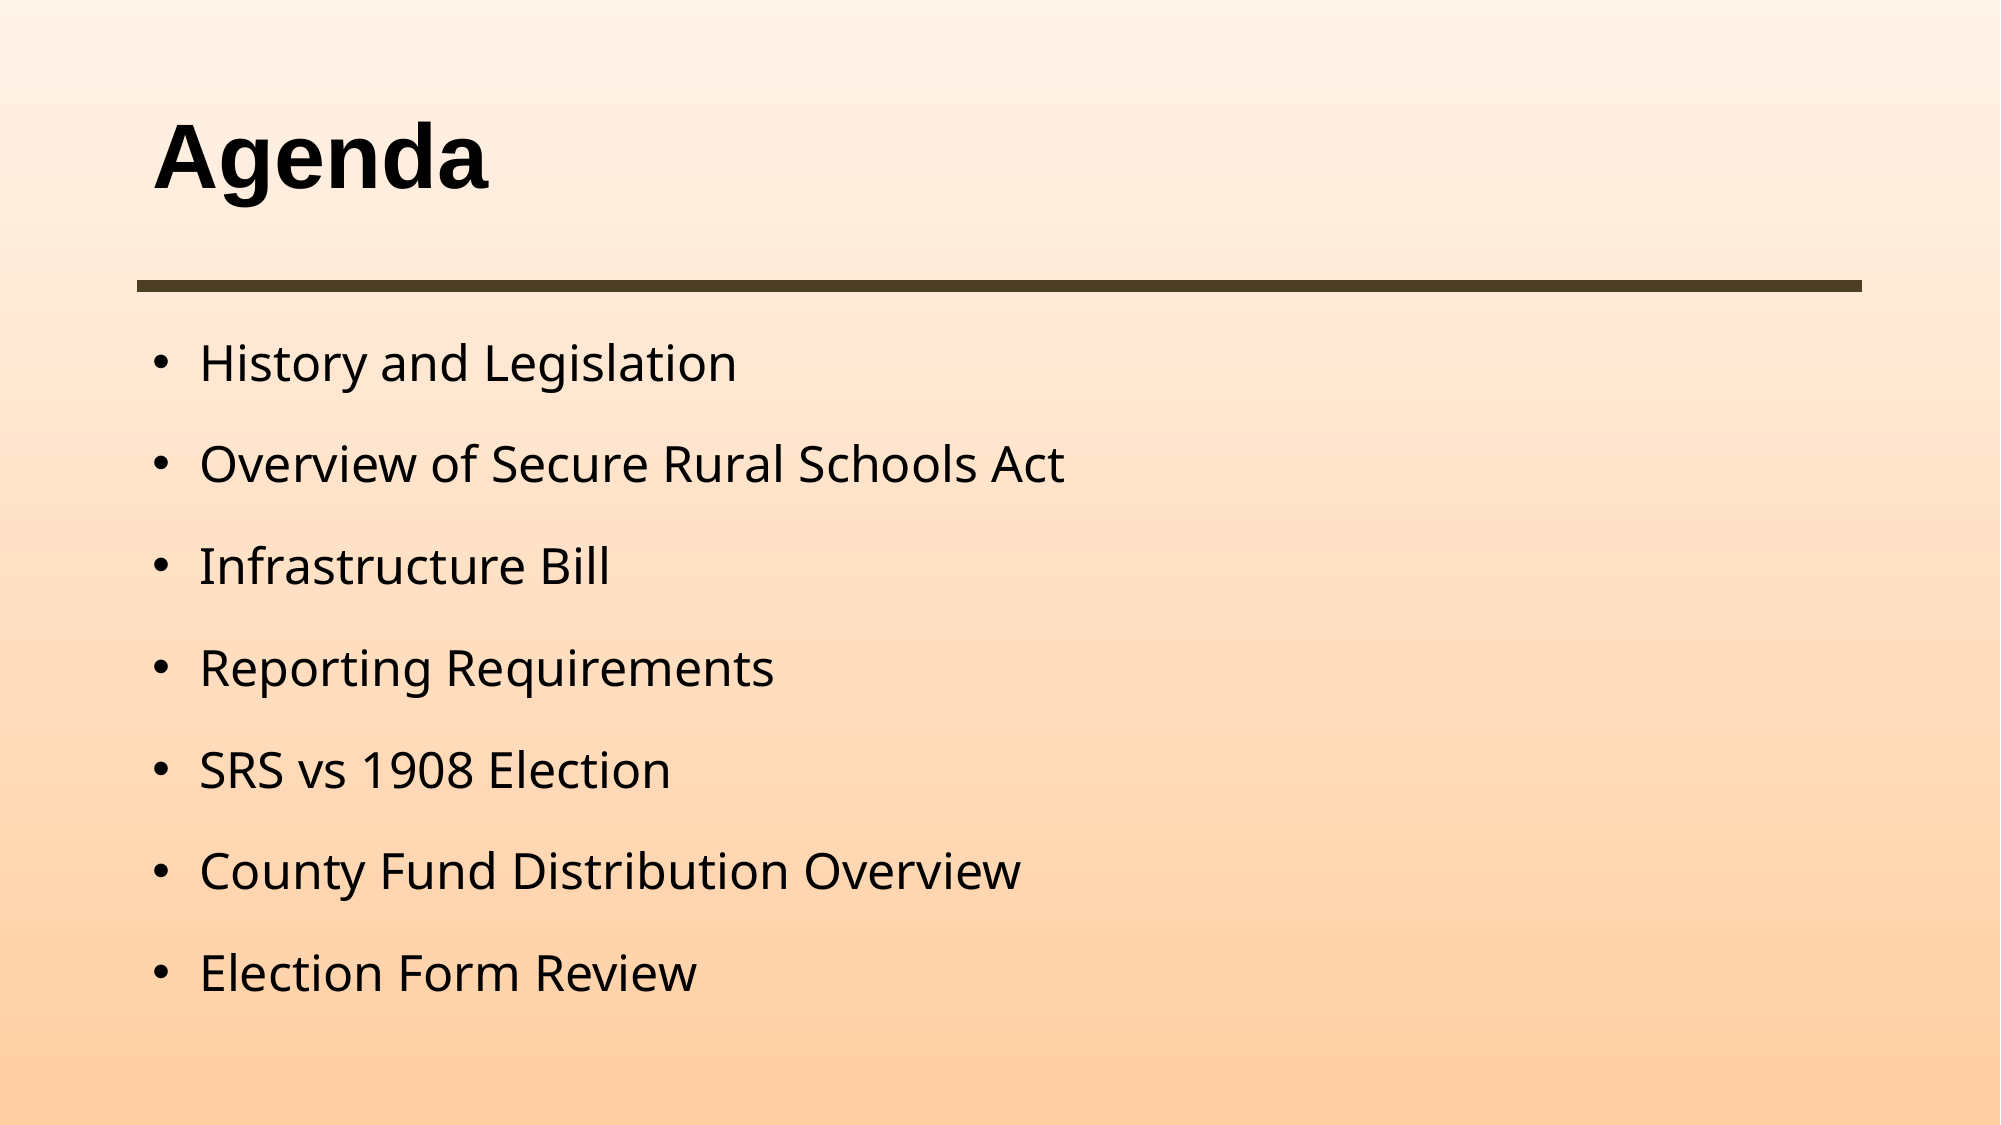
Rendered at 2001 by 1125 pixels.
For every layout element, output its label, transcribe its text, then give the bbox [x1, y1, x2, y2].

list History and Legislation Overview of Secure Rural Schools Act Infrastructure Bill Reporting Requirements SRS vs 1908 Election County Fund Distribution Overview Election Form Review [137, 315, 1863, 1010]
title Agenda [137, 101, 1863, 262]
